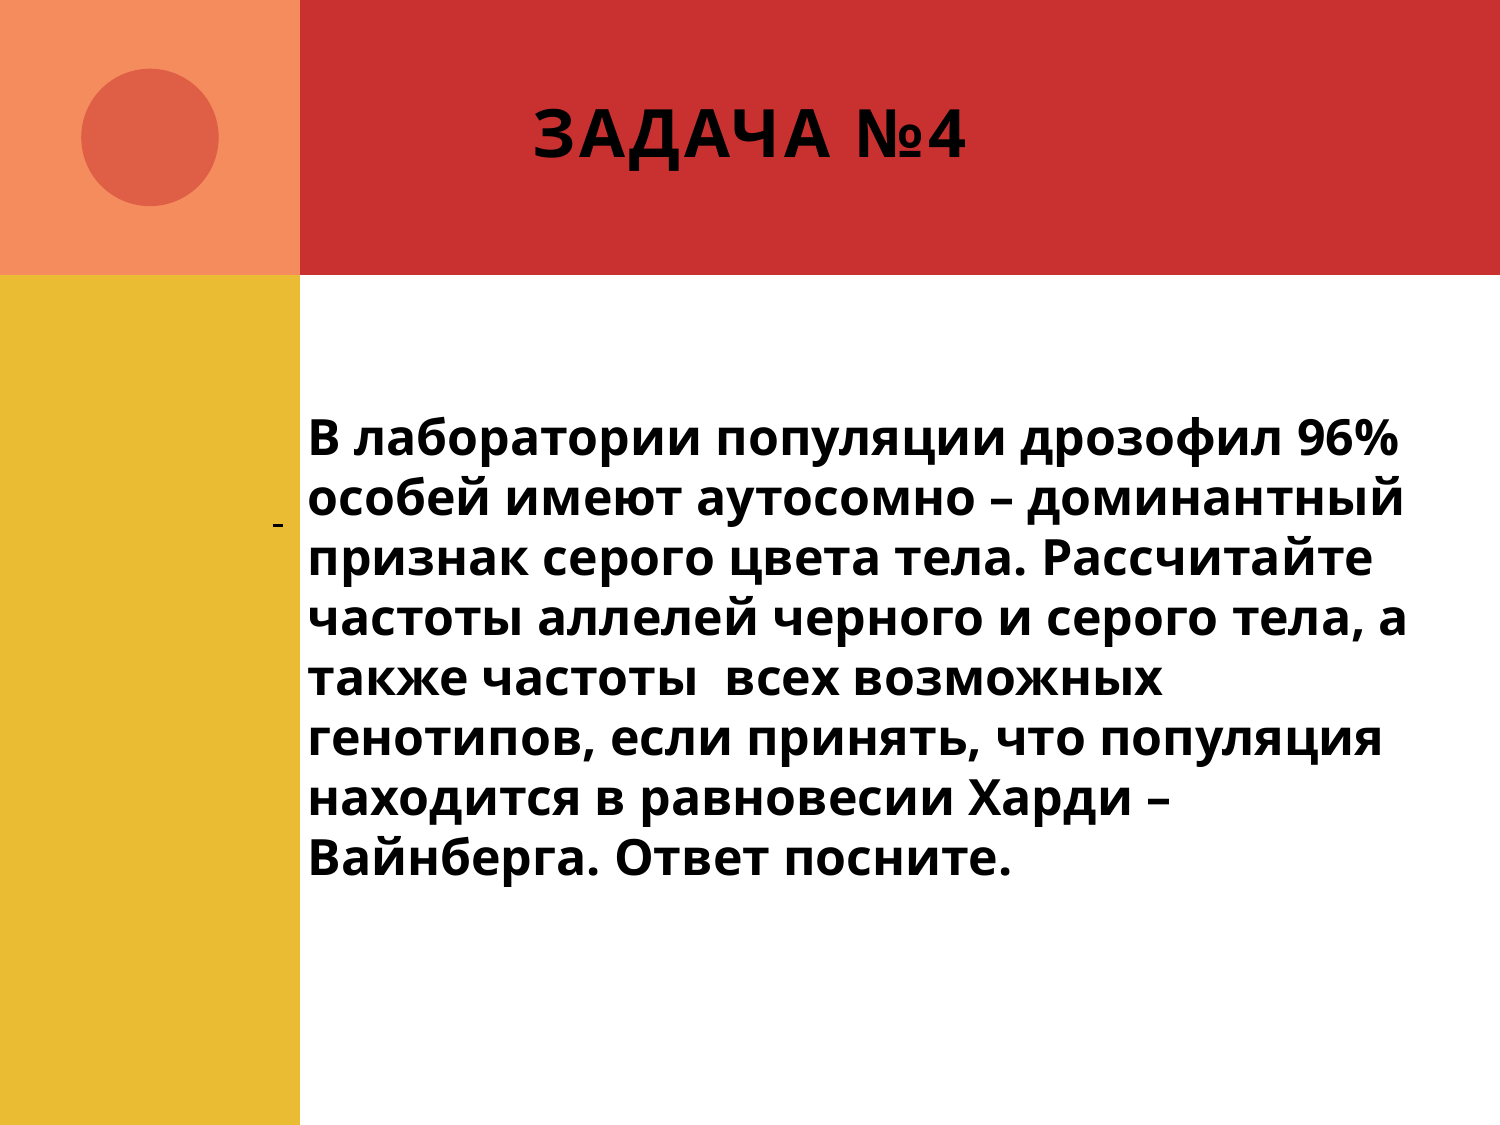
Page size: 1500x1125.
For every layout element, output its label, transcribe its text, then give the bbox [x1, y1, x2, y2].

list [257, 468, 1500, 1090]
text_box В лаборатории популяции дрозофил 96% особей имеют аутосомно – доминантный признак серого цвета тела. Рассчитайте частоты аллелей черного и серого тела, а также частоты всех возможных генотипов, если принять, что популяция находится в равновесии Харди – Вайнберга. Ответ посните. [292, 398, 1442, 894]
title Задача №4 [152, 37, 1348, 225]
